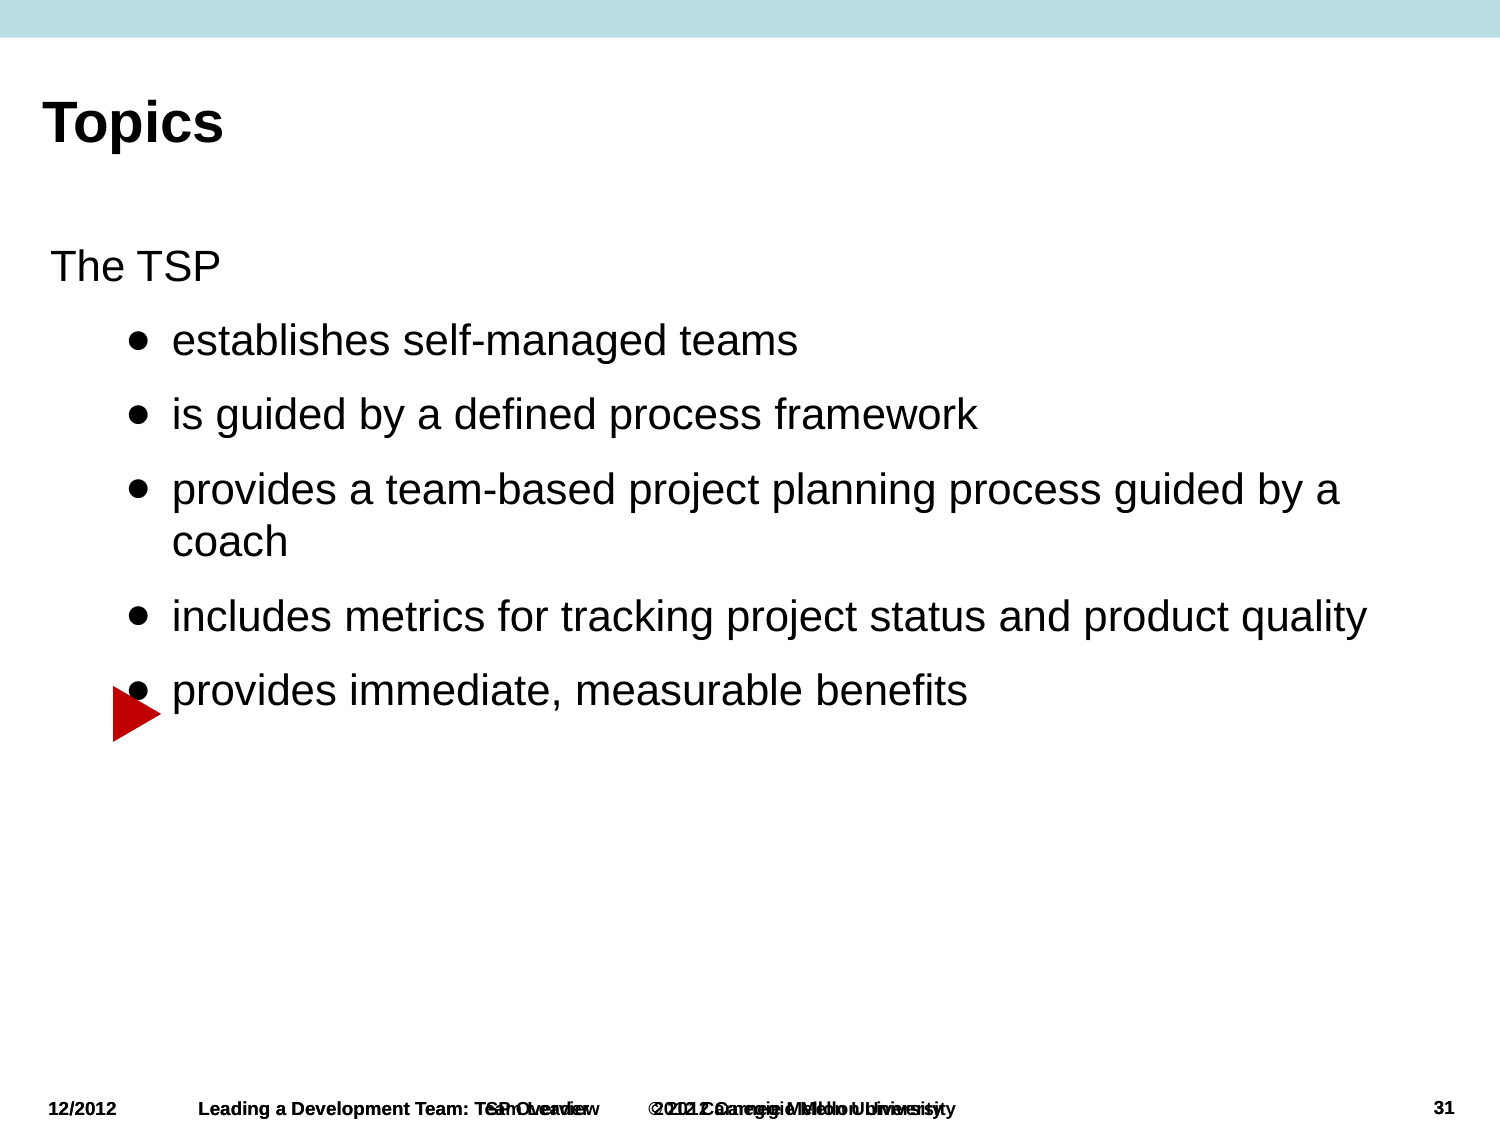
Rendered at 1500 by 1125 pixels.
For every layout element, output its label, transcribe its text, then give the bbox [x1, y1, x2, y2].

title Topics [42, 97, 1438, 154]
text_box [113, 685, 162, 742]
list The TSP establishes self-managed teams is guided by a defined process framework provides a team-based project planning process guided by a coach includes metrics for tracking project status and product quality provides immediate, measurable benefits [50, 237, 1437, 1000]
